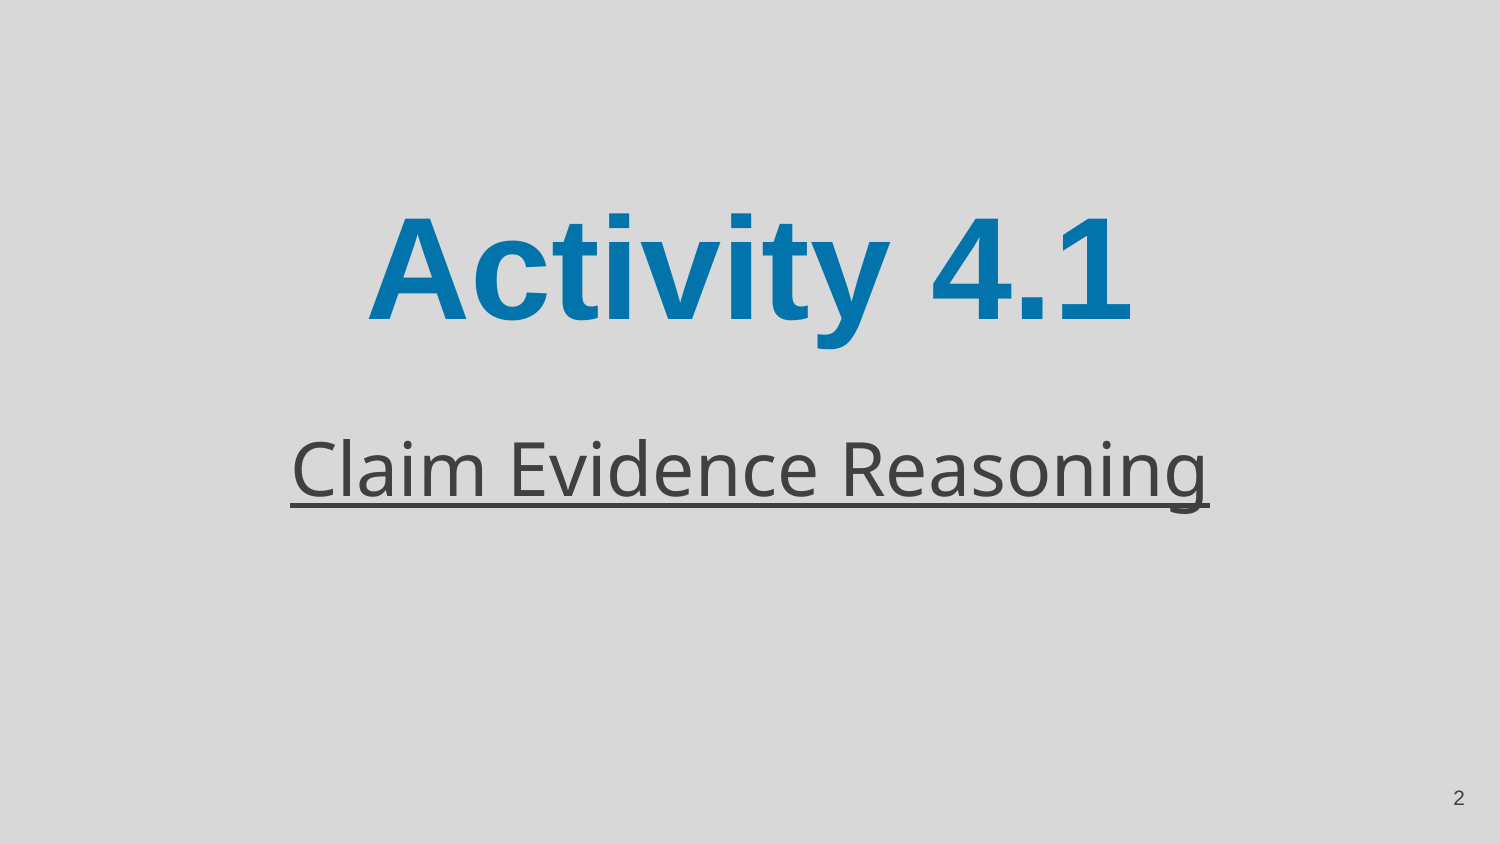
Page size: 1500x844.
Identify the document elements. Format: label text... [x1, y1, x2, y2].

title Activity 4.1 [51, 198, 1449, 367]
slide_number ‹#› [1389, 764, 1480, 830]
list Claim Evidence Reasoning [51, 393, 1449, 731]
